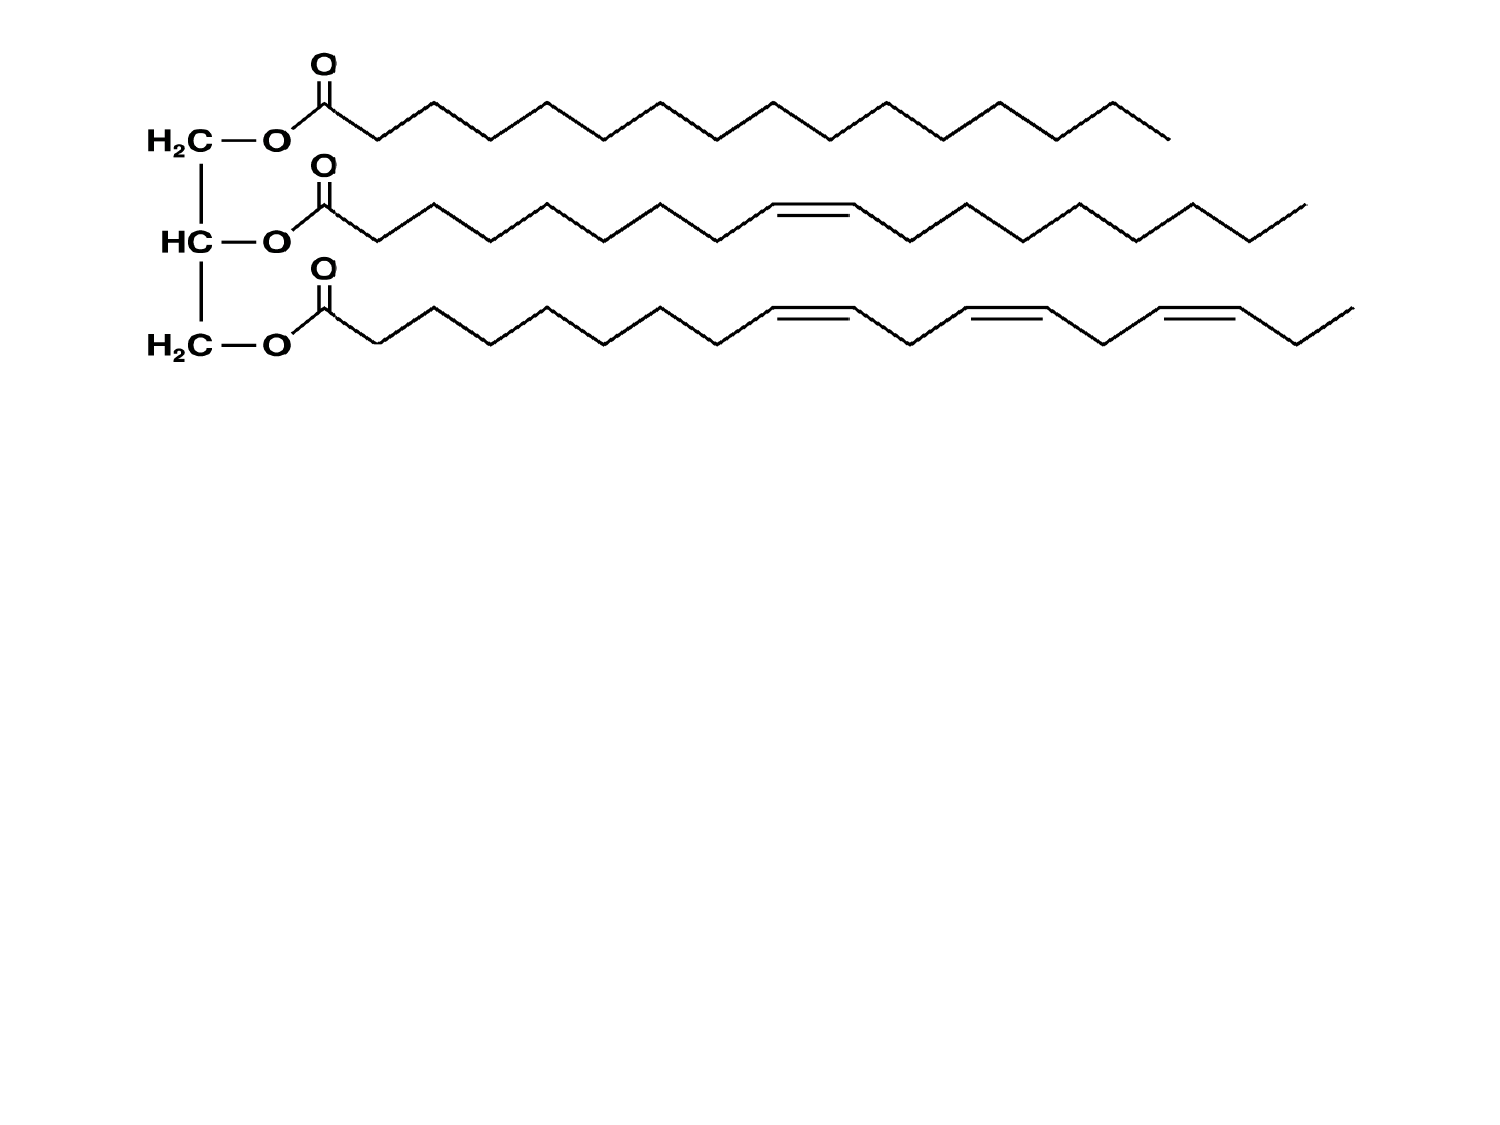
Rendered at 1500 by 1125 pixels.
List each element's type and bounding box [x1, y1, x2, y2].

text_box [90, 22, 1435, 430]
